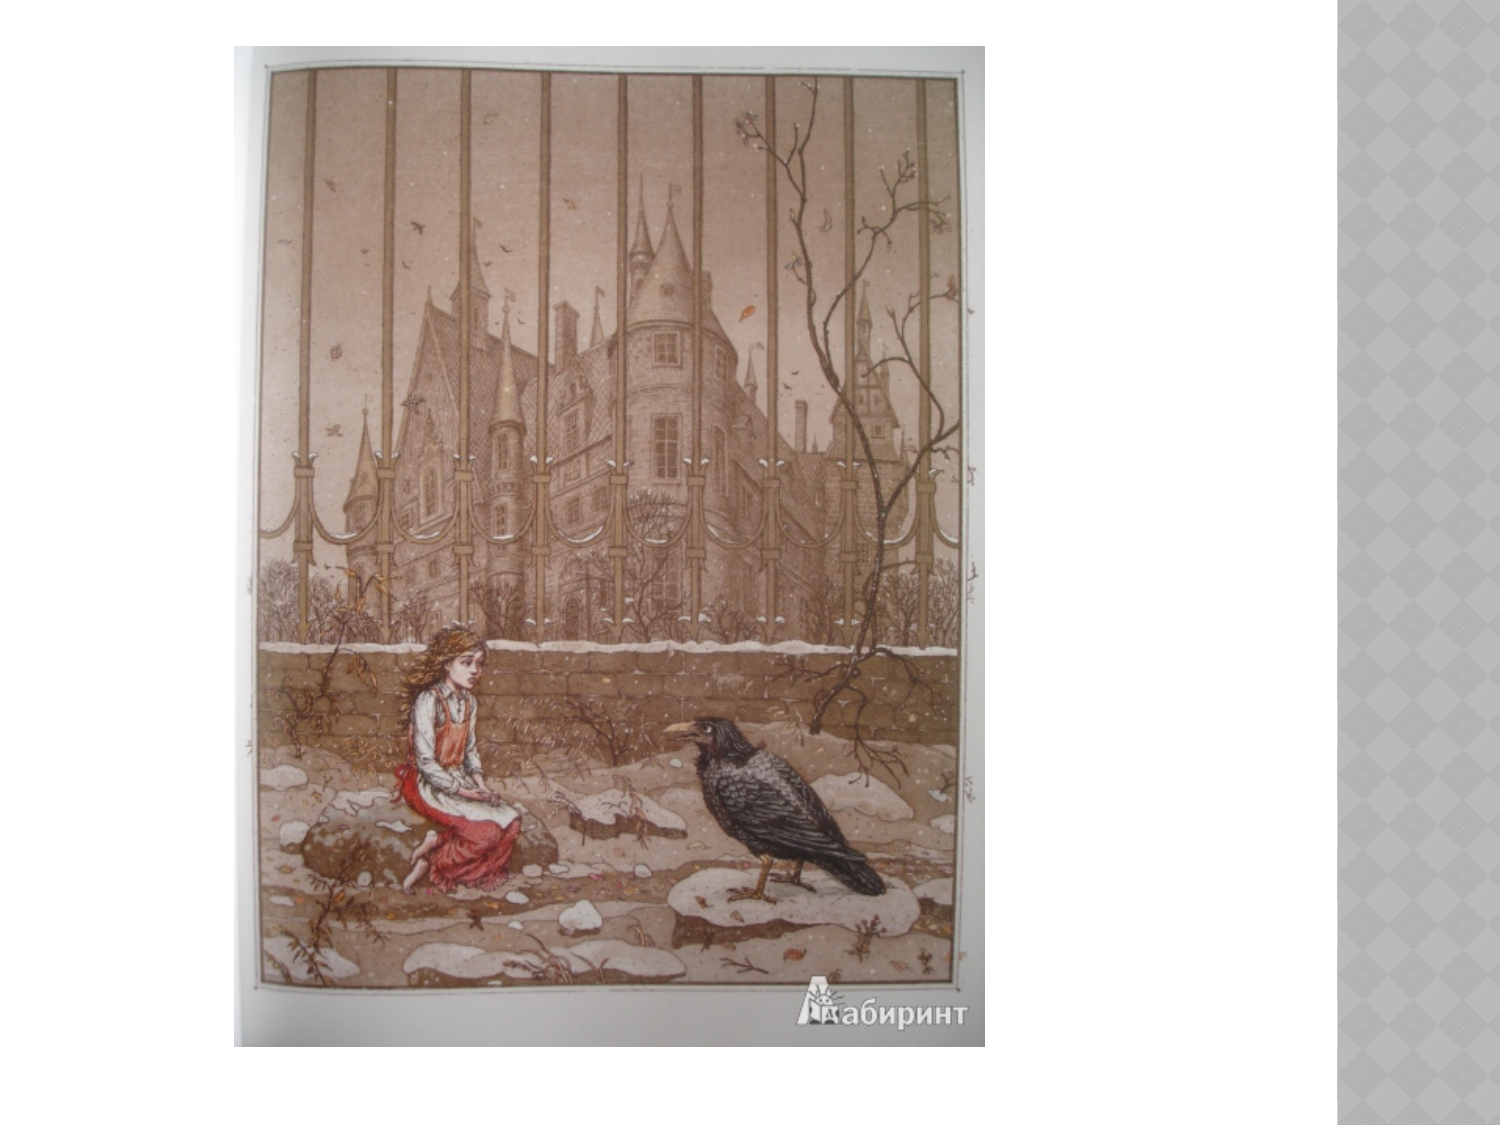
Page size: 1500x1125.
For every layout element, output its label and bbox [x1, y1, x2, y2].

picture [233, 46, 985, 1048]
